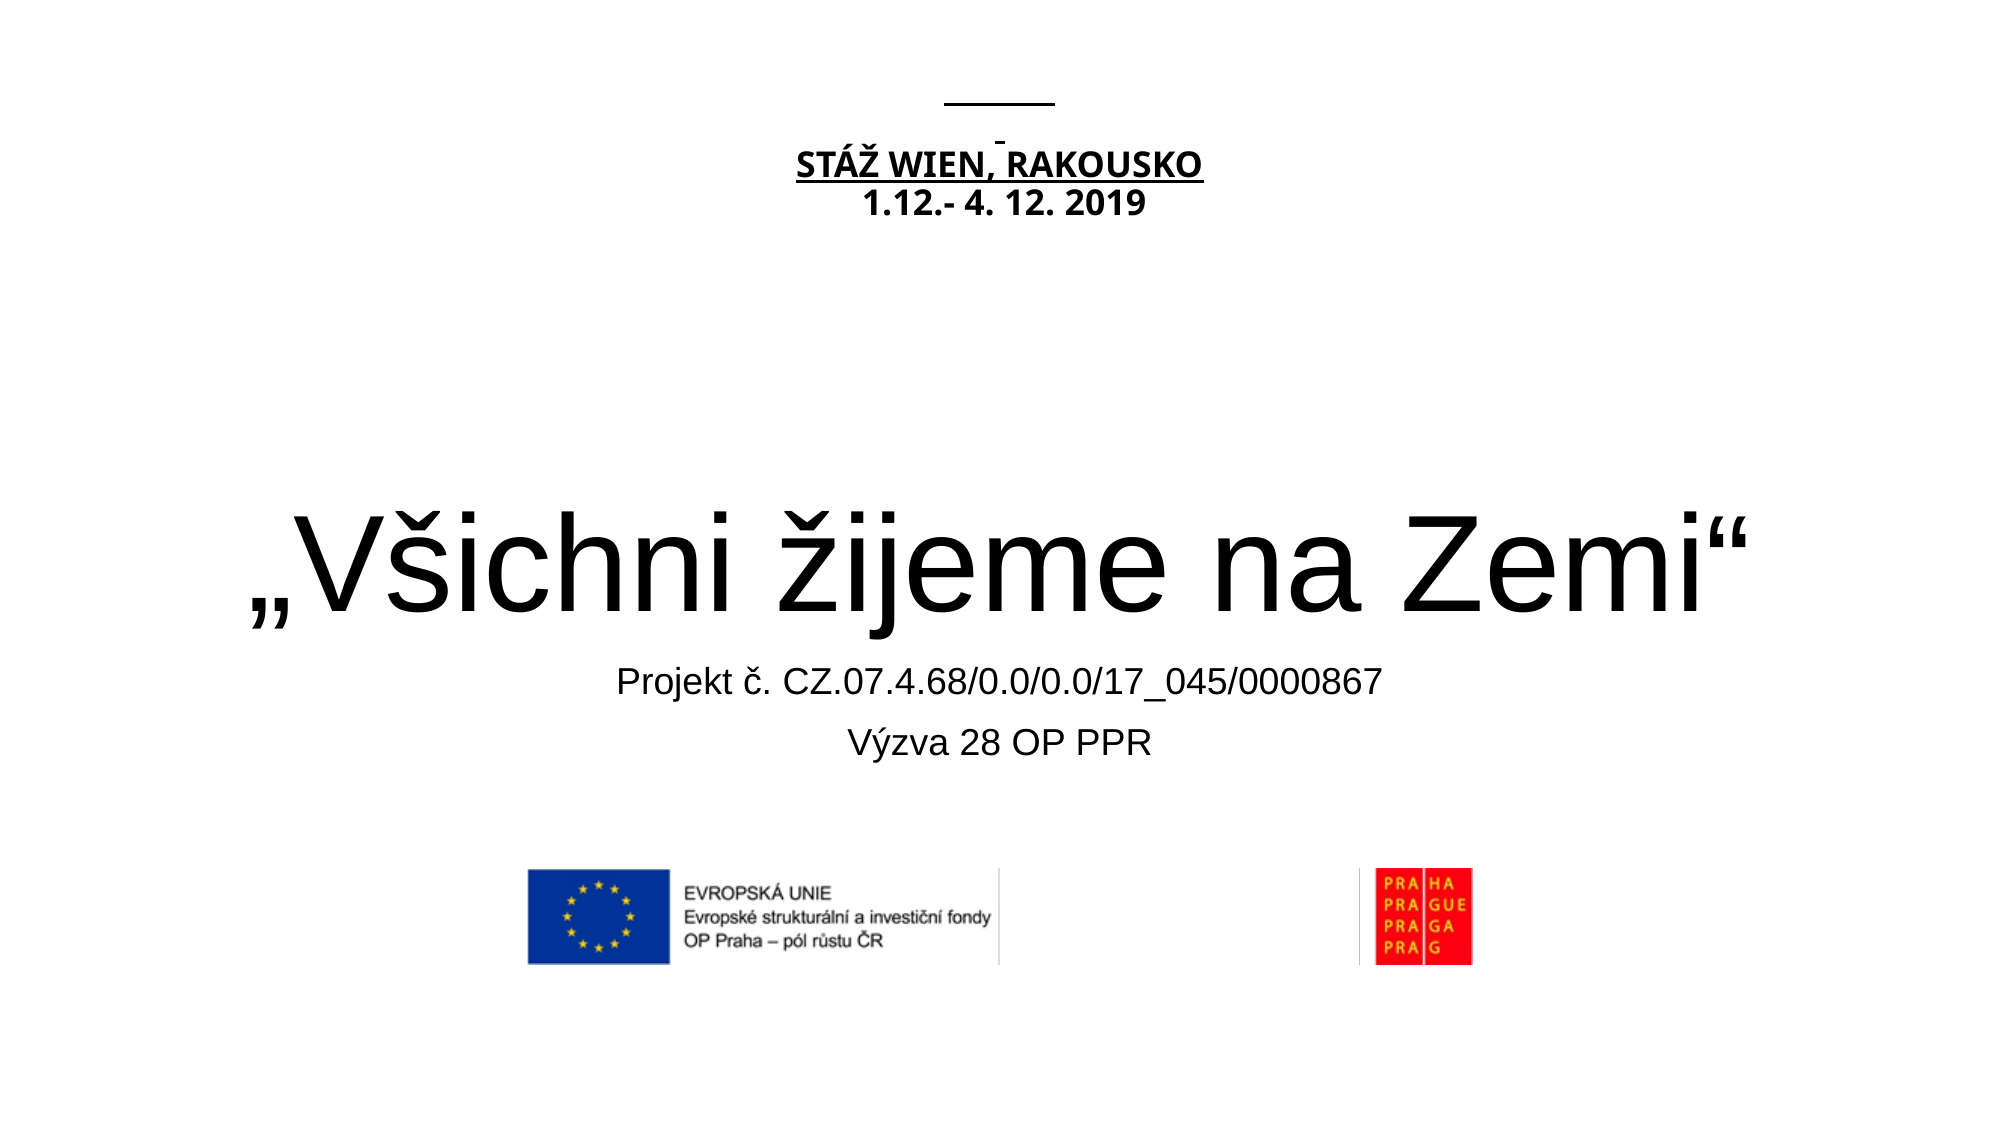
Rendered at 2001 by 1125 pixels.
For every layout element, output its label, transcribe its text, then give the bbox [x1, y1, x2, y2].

picture [527, 868, 1473, 965]
list „Všichni žijeme na Zemi“ Projekt č. CZ.07.4.68/0.0/0.0/17_045/0000867 Výzva 28 OP PPR [137, 299, 1863, 1014]
title STÁŽ WIEN, RAKOUSKO 1.12.- 4. 12. 2019 [137, 59, 1863, 299]
